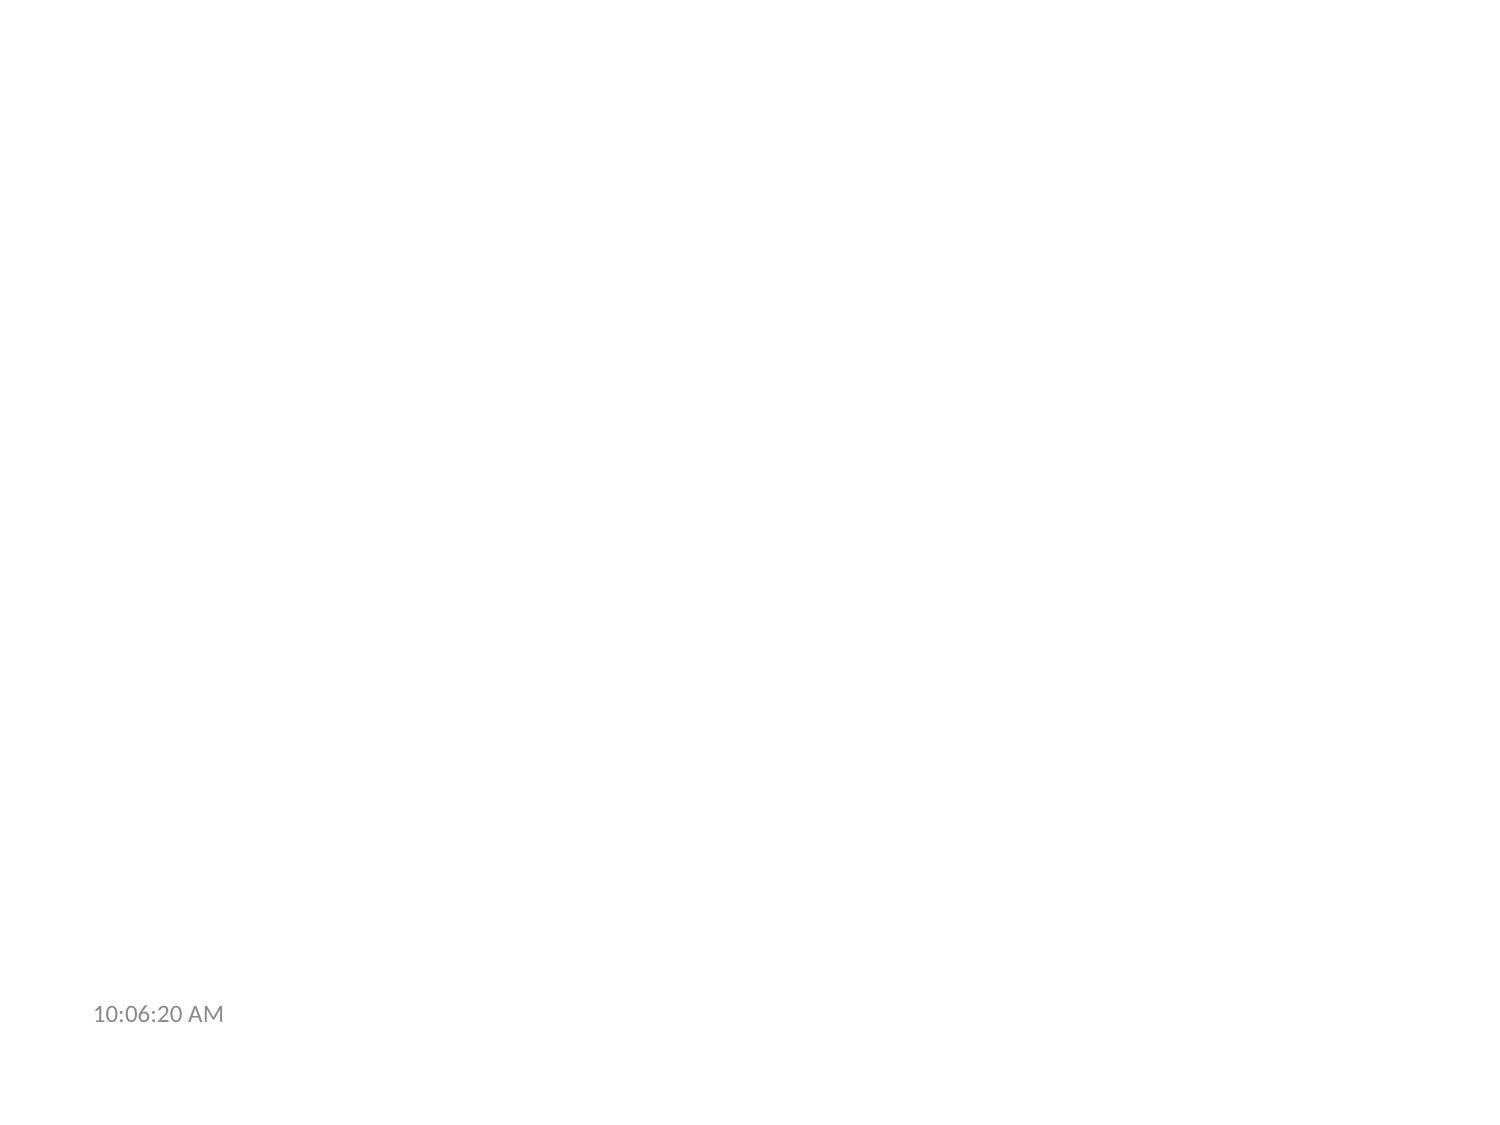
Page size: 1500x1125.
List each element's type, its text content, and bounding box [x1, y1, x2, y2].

text_box 3:35:09 PM [77, 982, 428, 1043]
